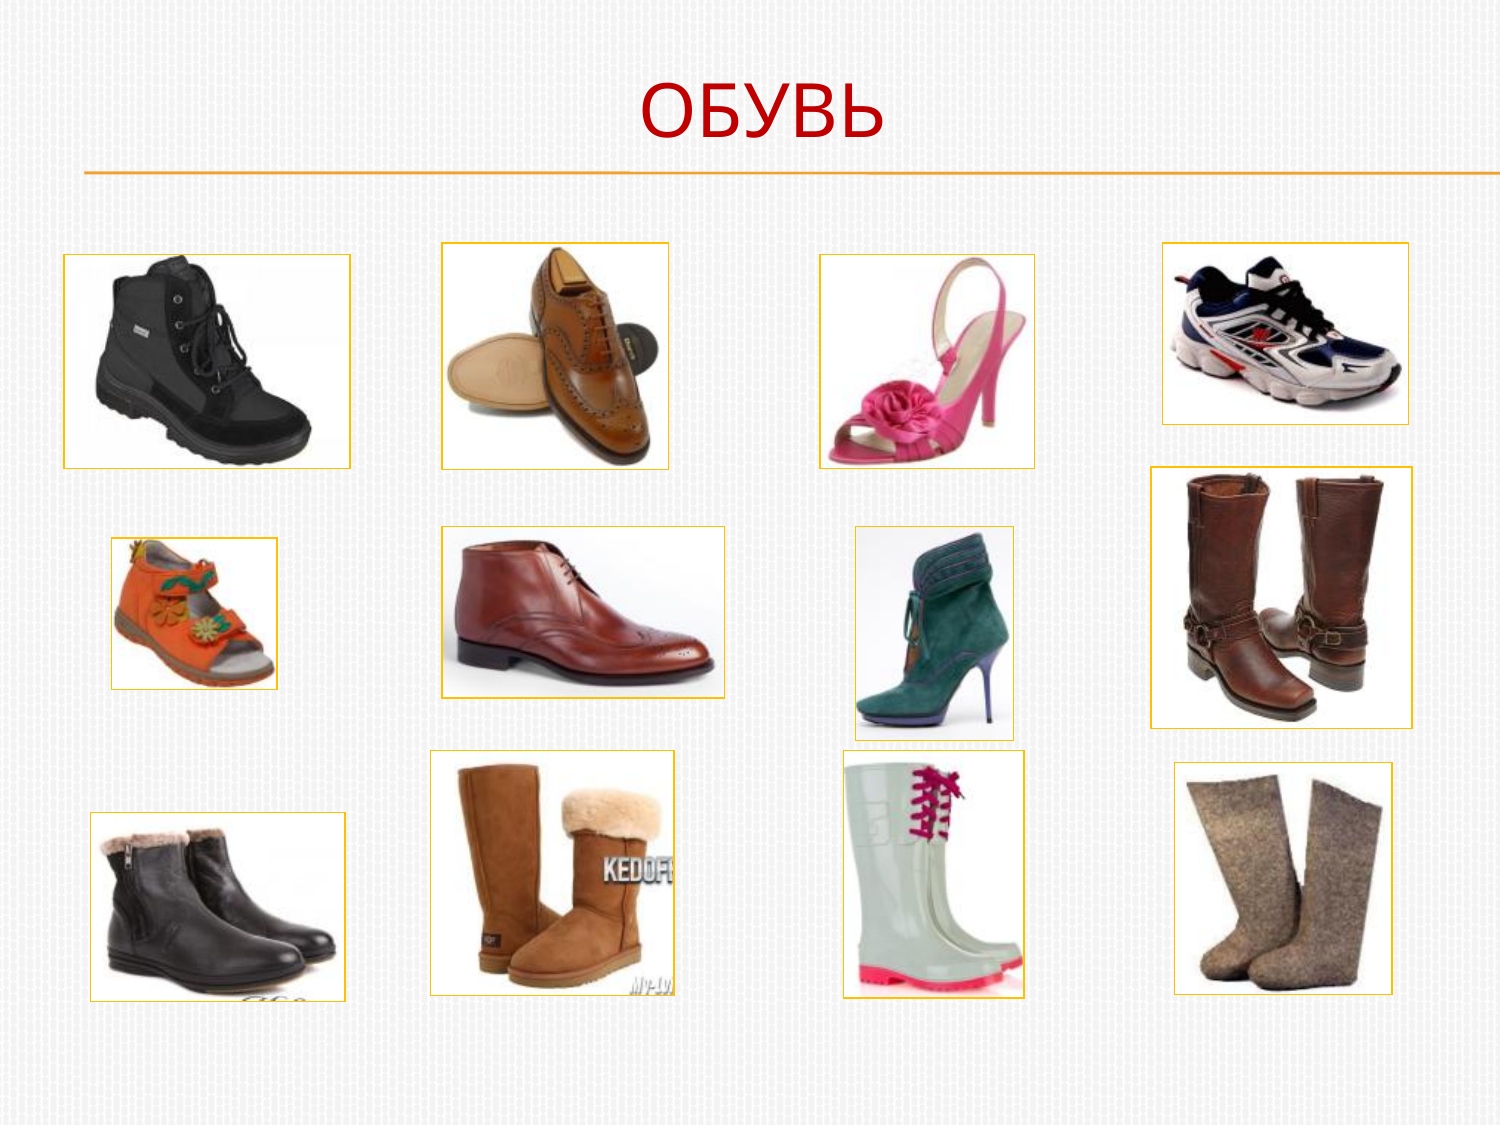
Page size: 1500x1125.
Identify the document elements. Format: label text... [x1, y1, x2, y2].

picture [1174, 762, 1392, 995]
title обувь [50, 30, 1475, 185]
picture [442, 243, 669, 469]
picture [1163, 243, 1409, 424]
picture [430, 751, 674, 995]
picture [90, 812, 345, 1001]
picture [442, 526, 725, 698]
picture [844, 751, 1024, 998]
picture [64, 254, 350, 469]
picture [111, 538, 277, 690]
picture [1151, 467, 1412, 729]
picture [855, 526, 1014, 740]
picture [820, 254, 1035, 469]
